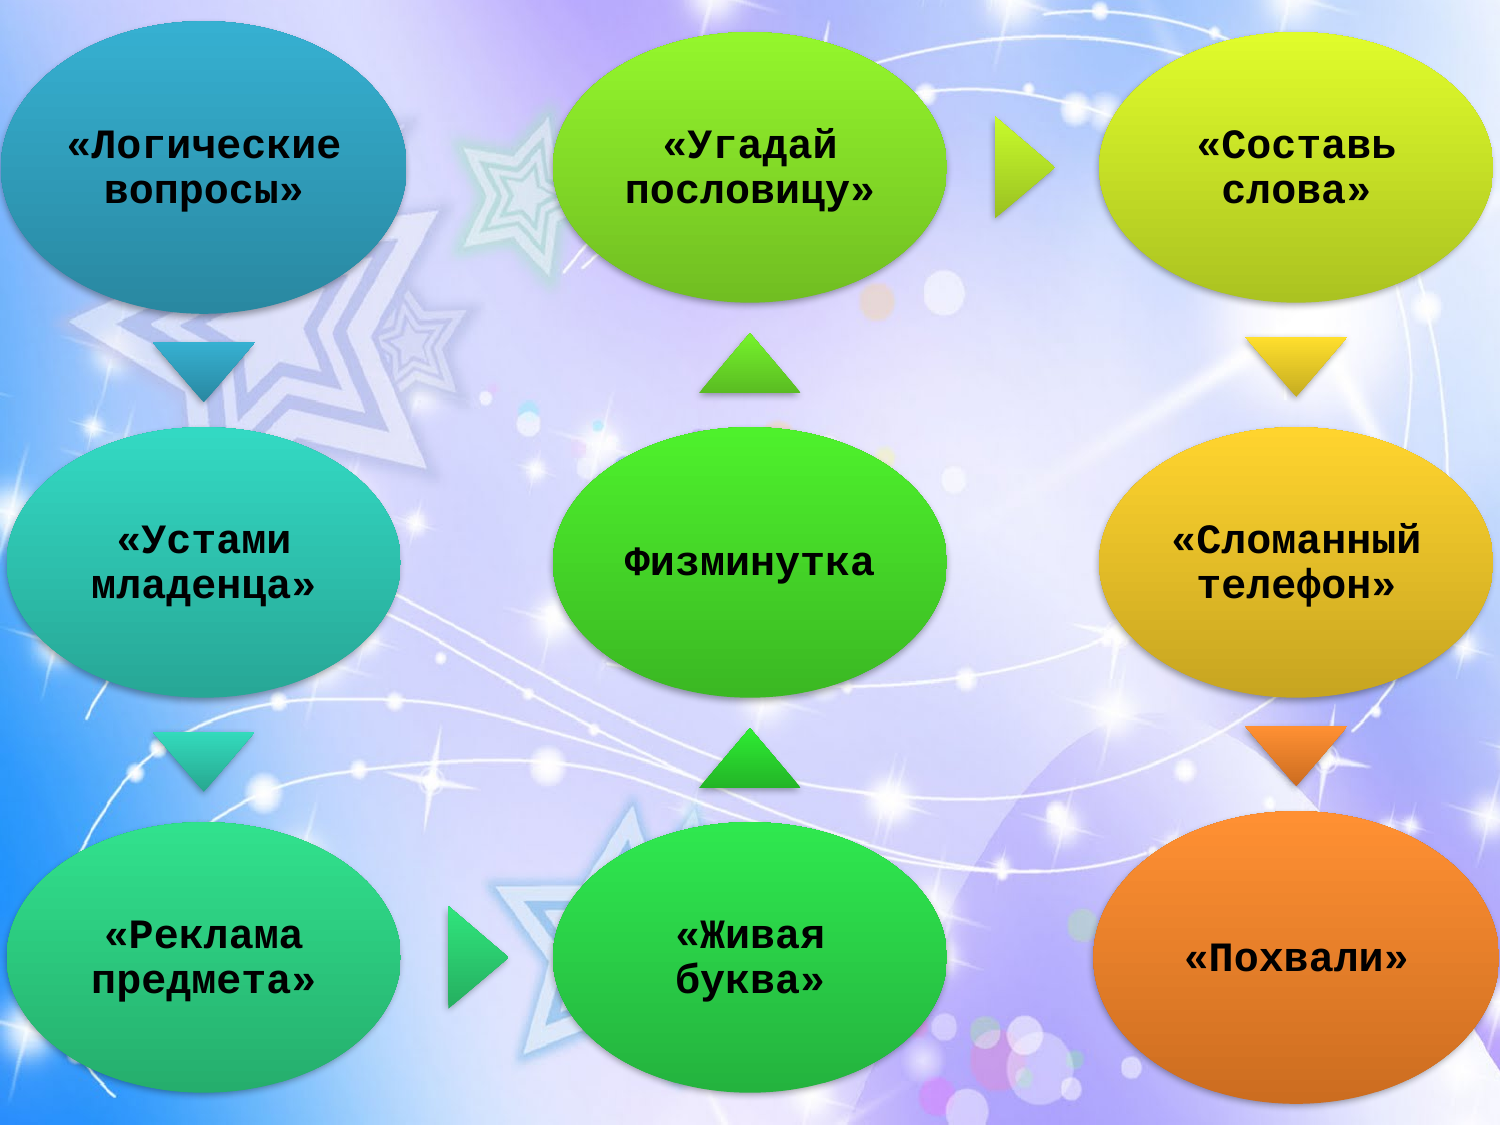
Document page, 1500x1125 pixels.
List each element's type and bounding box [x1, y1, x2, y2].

list [0, 0, 1500, 1125]
